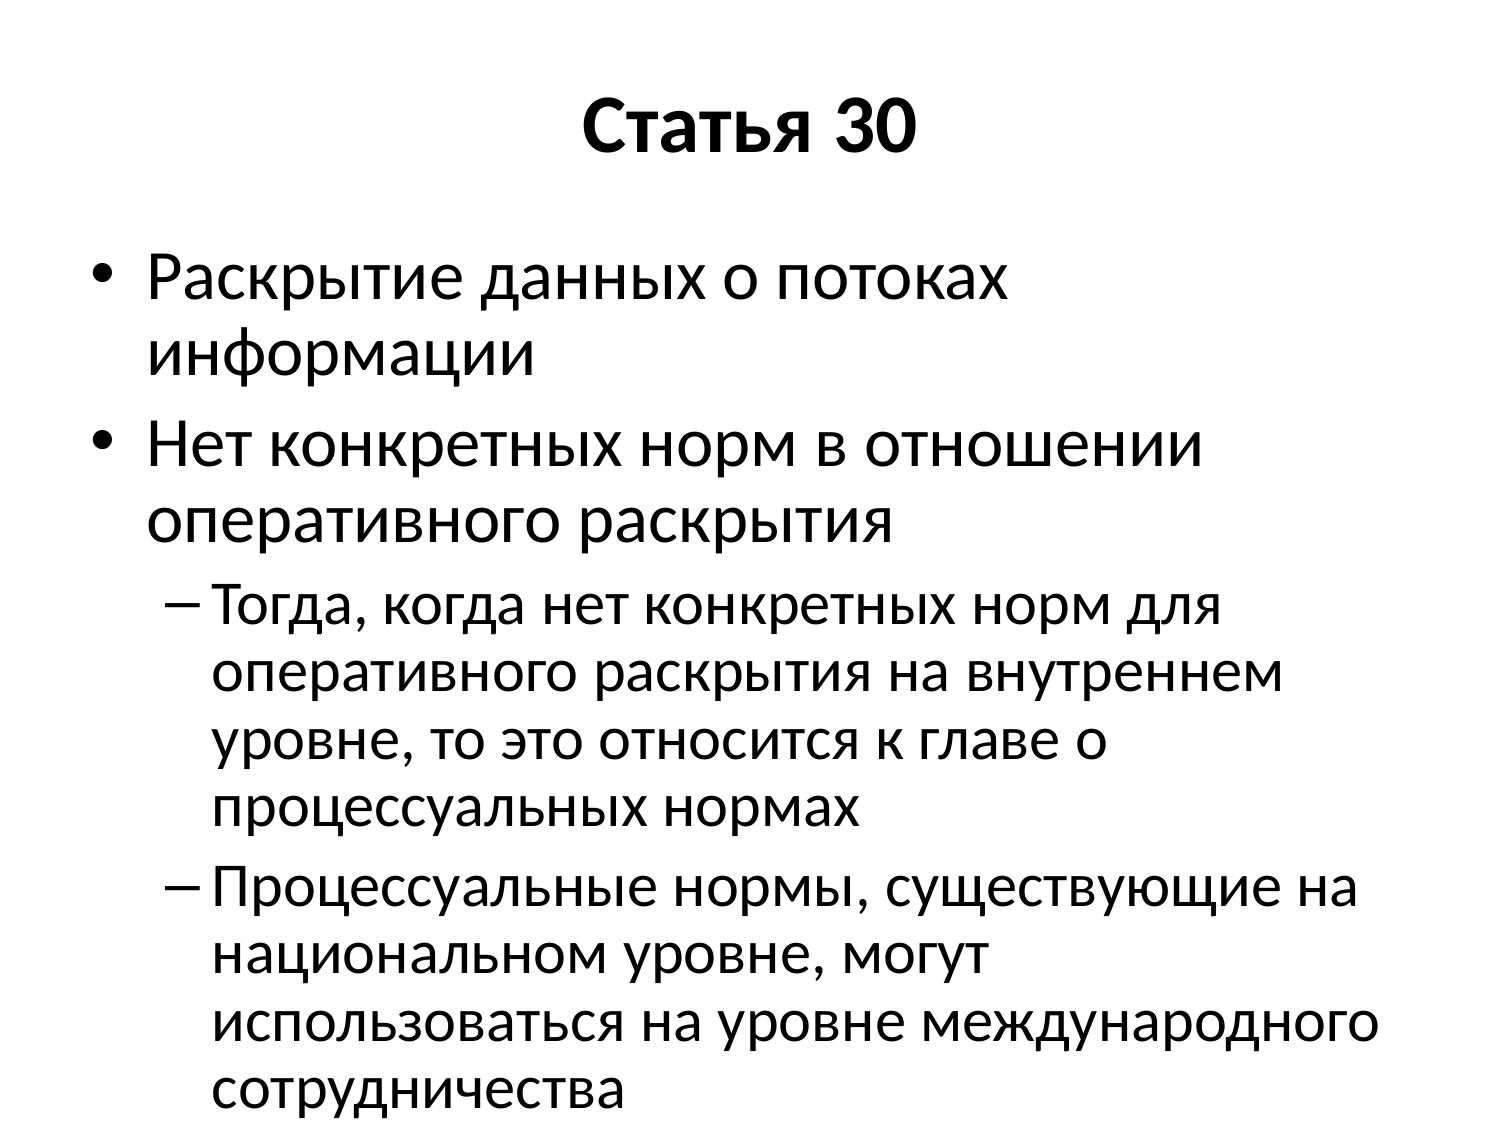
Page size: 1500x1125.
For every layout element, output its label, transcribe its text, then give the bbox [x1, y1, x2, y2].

title Статья 30 [75, 45, 1425, 206]
list Раскрытие данных о потоках информации Нет конкретных норм в отношении оперативного раскрытия Тогда, когда нет конкретных норм для оперативного раскрытия на внутреннем уровне, то это относится к главе о процессуальных нормах Процессуальные нормы, существующие на национальном уровне, могут использоваться на уровне международного сотрудничества [75, 230, 1425, 1005]
